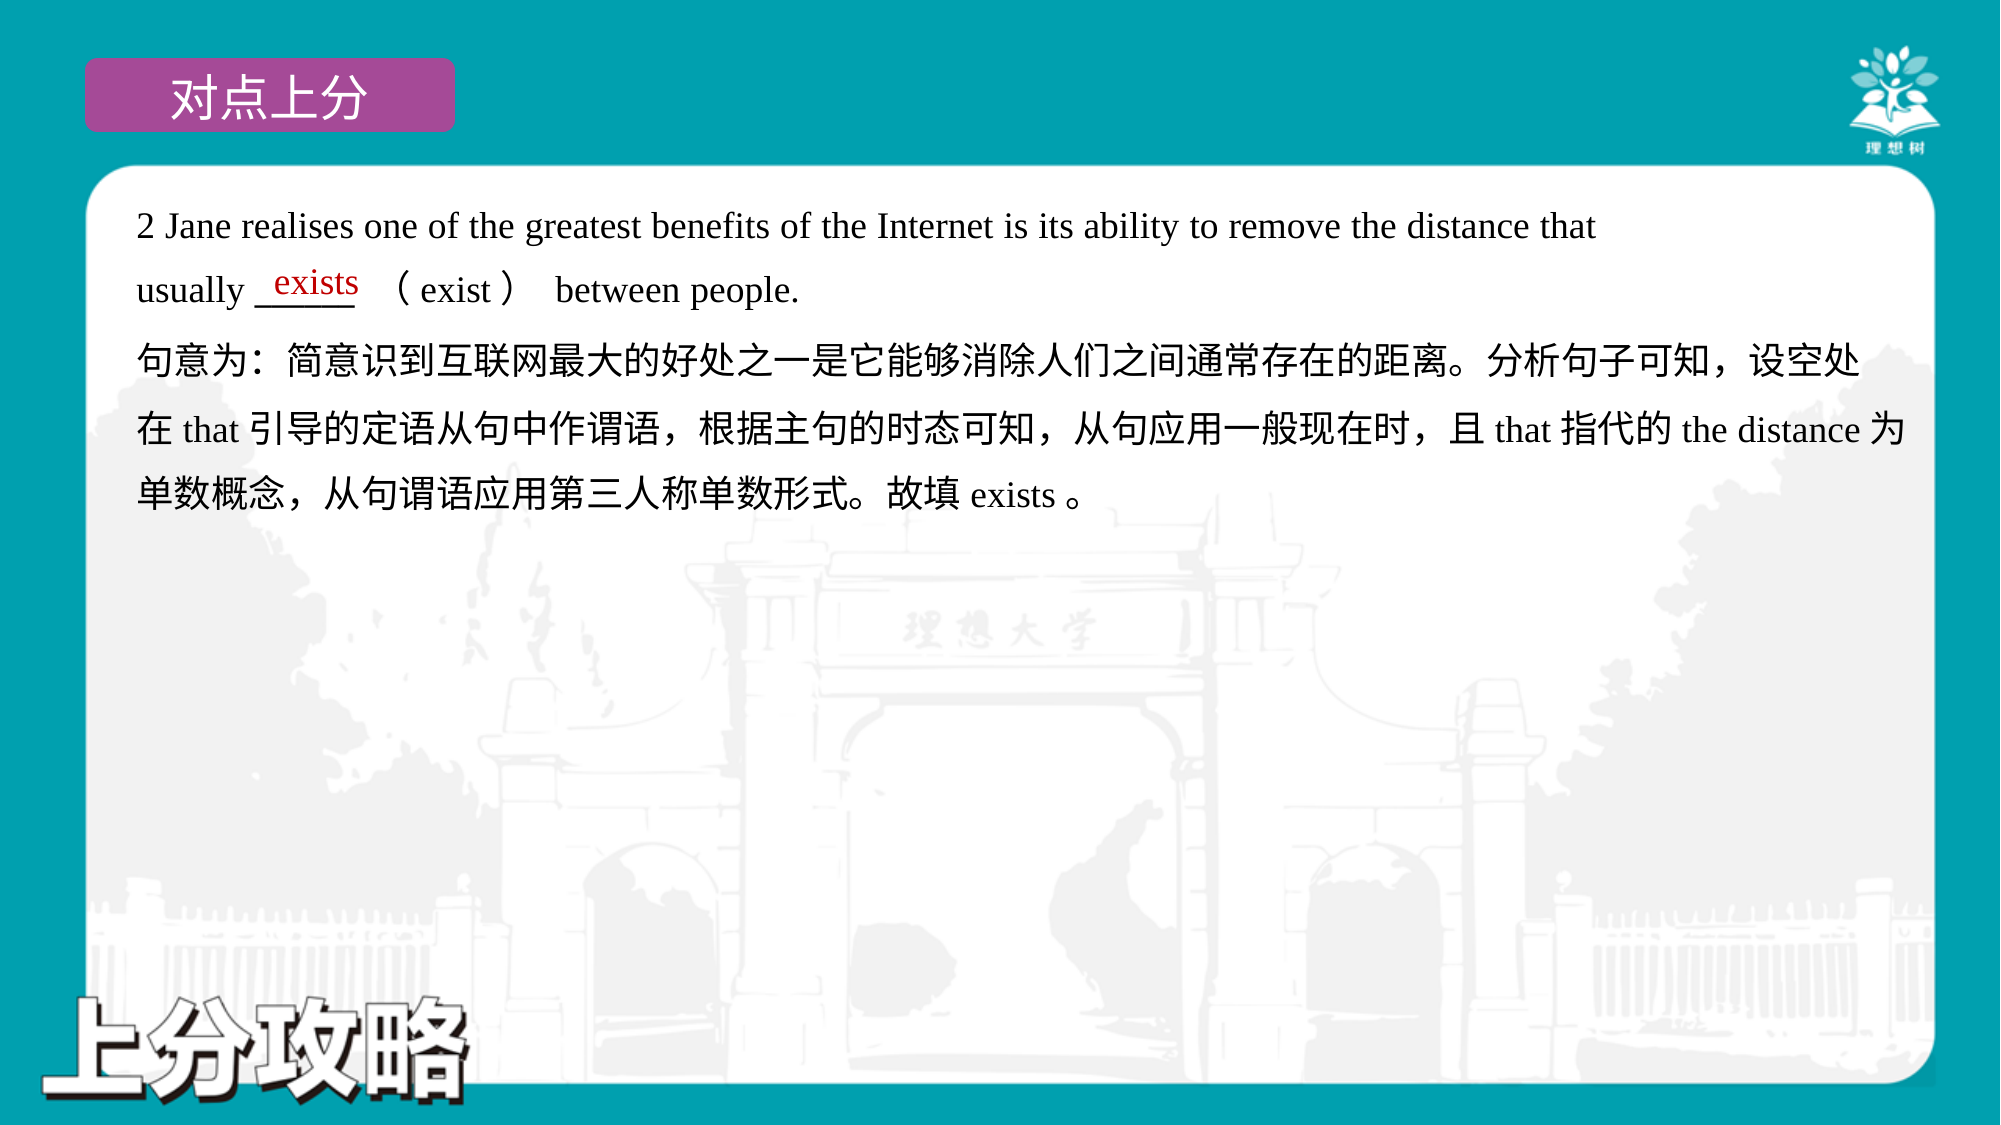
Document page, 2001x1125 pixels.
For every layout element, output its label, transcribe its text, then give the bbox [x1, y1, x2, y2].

text_box 句意为：简意识到互联网最大的好处之一是它能够消除人们之间通常存在的距离。分析句子可知，设空处 在that引导的定语从句中作谓语，根据主句的时态可知，从句应用一般现在时，且that指代的the distance为 单数概念，从句谓语应用第三人称单数形式。故填exists。 [136, 312, 1865, 509]
text_box 2 Jane realises one of the greatest benefits of the Internet is its ability to remove the distance that usually ______ （exist） between people. [136, 176, 1865, 304]
text_box exists [260, 237, 373, 296]
picture [0, 0, 2000, 1125]
